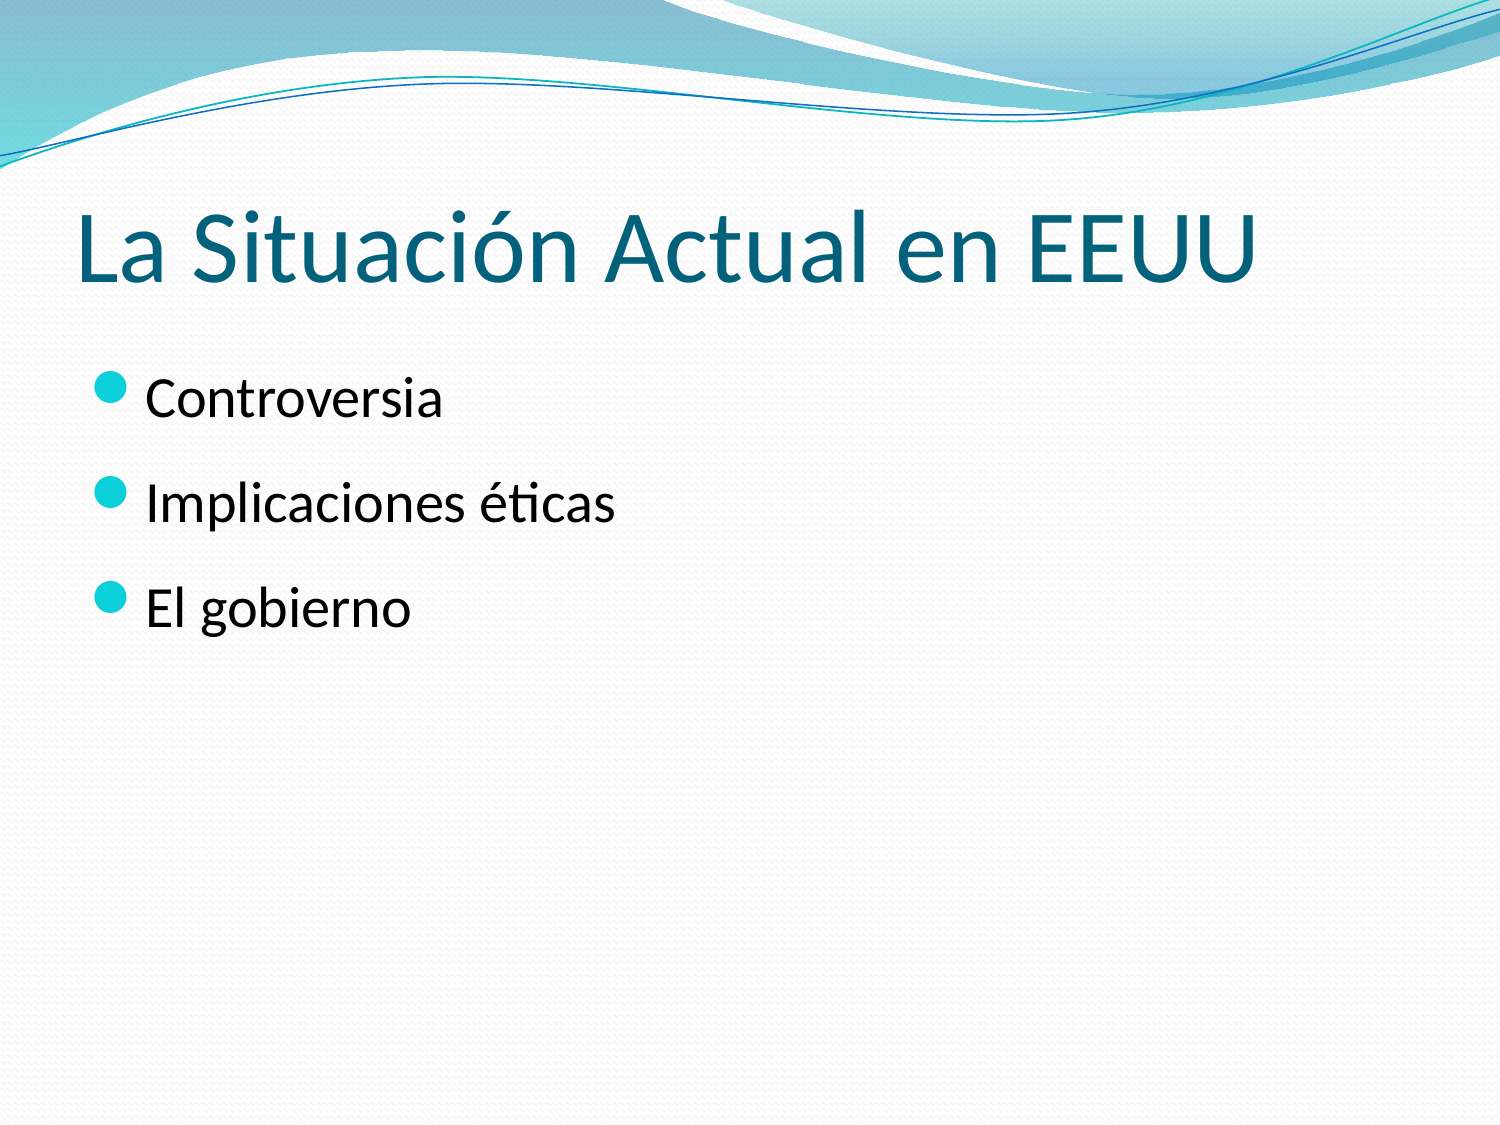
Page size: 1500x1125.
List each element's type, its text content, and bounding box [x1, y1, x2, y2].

title La Situación Actual en EEUU [75, 115, 1425, 303]
list Controversia Implicaciones éticas El gobierno [75, 317, 1425, 1038]
